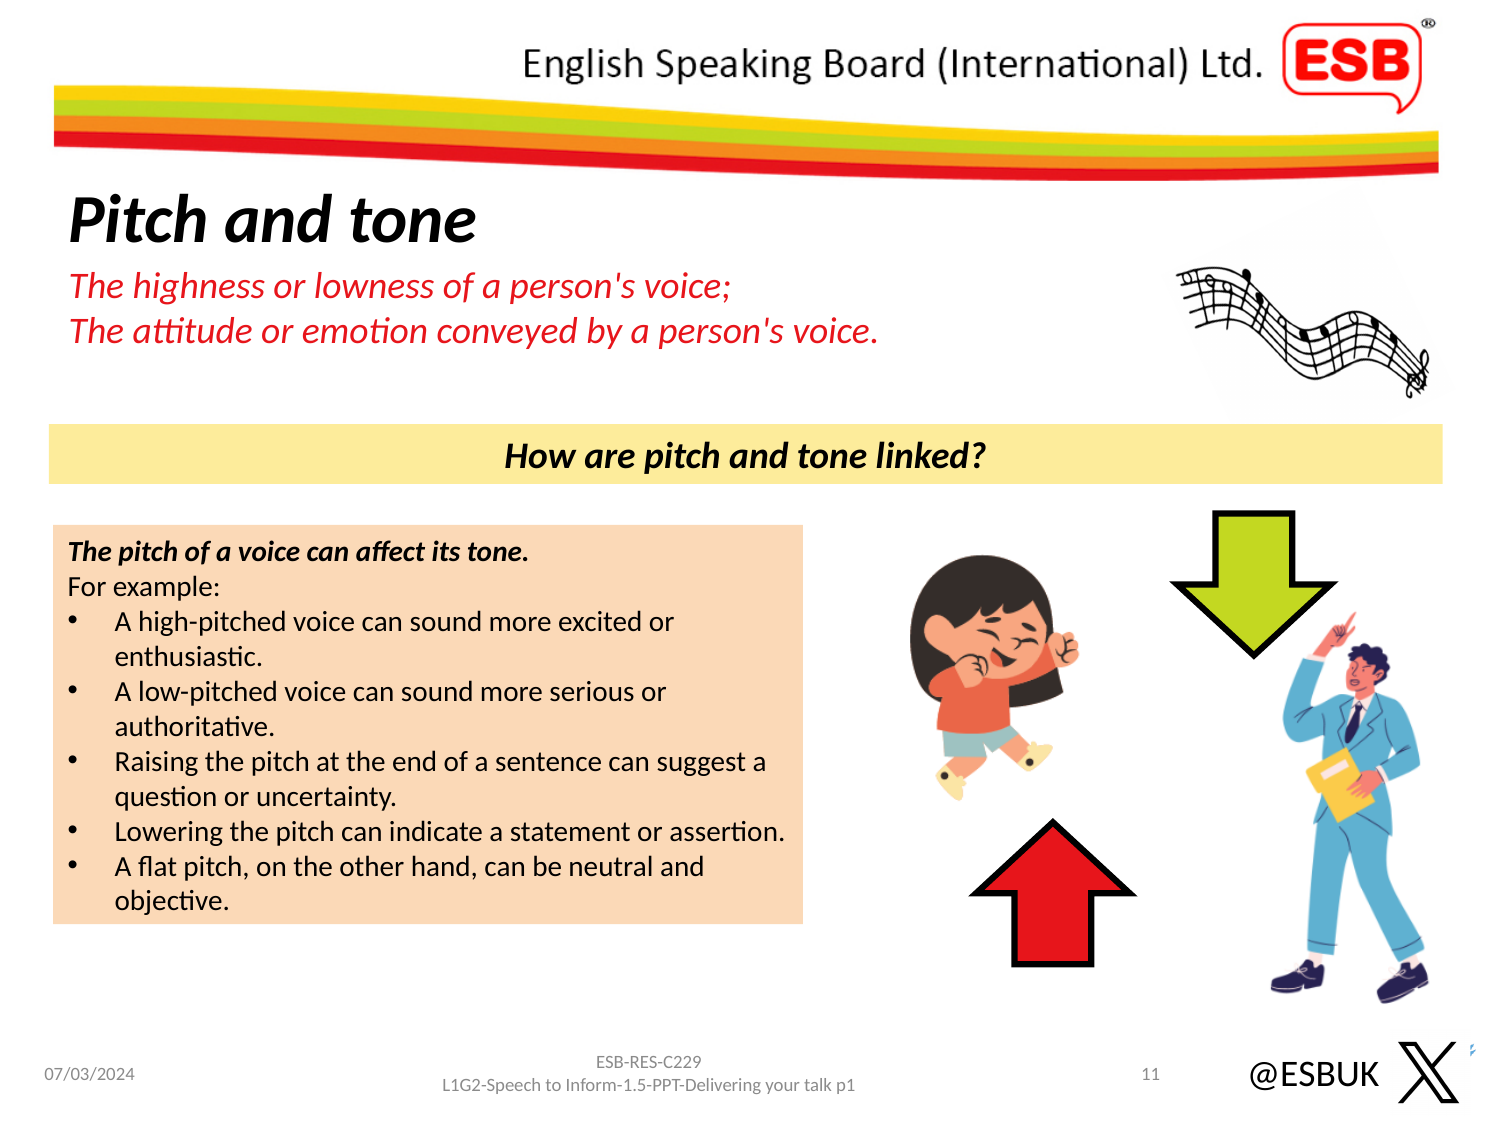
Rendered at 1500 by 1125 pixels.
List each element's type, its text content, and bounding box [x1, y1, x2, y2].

text_box [973, 820, 1133, 966]
text_box How are pitch and tone linked? [48, 424, 1443, 484]
slide_number 11 [930, 1042, 1176, 1103]
picture [1390, 1029, 1476, 1116]
text_box The highness or lowness of a person's voice; The attitude or emotion conveyed by a person's voice. [54, 253, 927, 359]
footer ESB-RES-C229 L1G2-Speech to Inform-1.5-PPT-Delivering your talk p1 [395, 1042, 902, 1103]
title Pitch and tone [53, 160, 1347, 279]
text_box The pitch of a voice can affect its tone. For example: A high-pitched voice can sound more excited or enthusiastic. A low-pitched voice can sound more serious or authoritative. Raising the pitch at the end of a sentence can suggest a question or uncertainty. Lowering the pitch can indicate a statement or assertion. A flat pitch, on the other hand, can be neutral and objective. [53, 524, 803, 925]
text_box [1174, 512, 1334, 650]
picture [1246, 594, 1443, 1012]
picture [0, 0, 1500, 447]
picture [901, 520, 1099, 808]
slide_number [29, 1042, 367, 1103]
